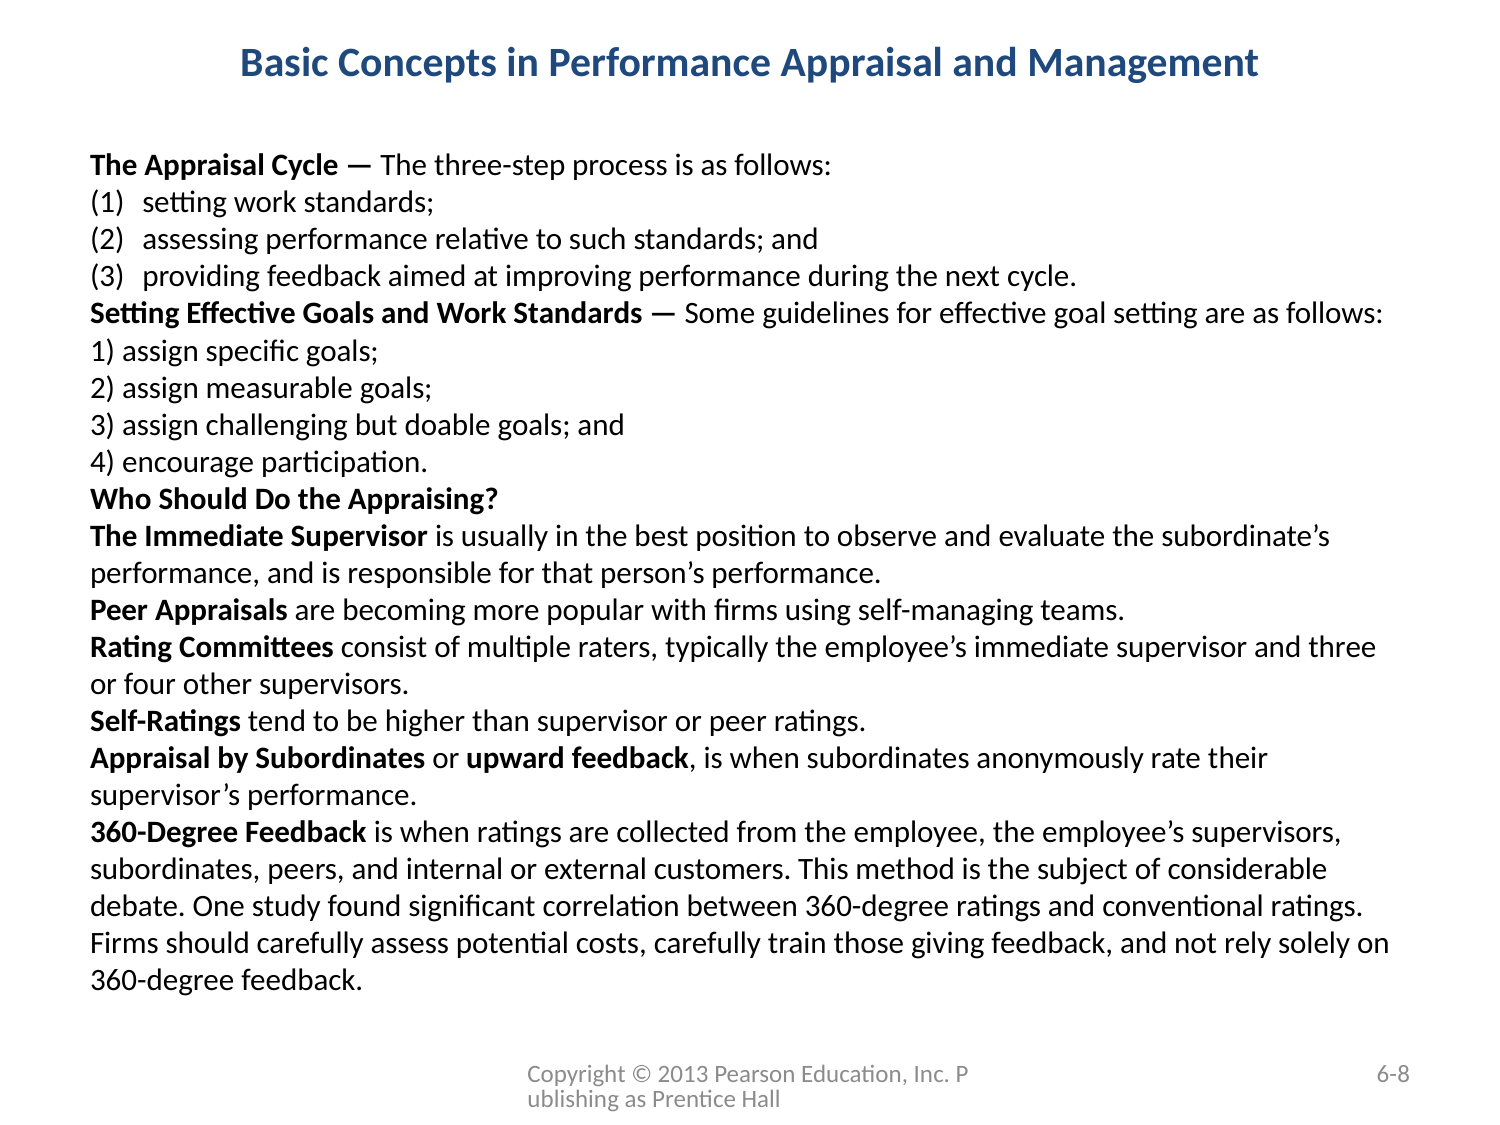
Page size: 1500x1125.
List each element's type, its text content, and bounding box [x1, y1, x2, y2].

list The Appraisal Cycle — The three-step process is as follows: setting work standards; assessing performance relative to such standards; and providing feedback aimed at improving performance during the next cycle. Setting Effective Goals and Work Standards — Some guidelines for effective goal setting are as follows: 1) assign specific goals; 2) assign measurable goals; 3) assign challenging but doable goals; and 4) encourage participation. Who Should Do the Appraising? The Immediate Supervisor is usually in the best position to observe and evaluate the subordinate’s performance, and is responsible for that person’s performance. Peer Appraisals are becoming more popular with firms using self-managing teams. Rating Committees consist of multiple raters, typically the employee’s immediate supervisor and three or four other supervisors. Self-Ratings tend to be higher than supervisor or peer ratings. Appraisal by Subordinates or upward feedback, is when subordinates anonymously rate their supervisor’s performance. 360-Degree Feedback is when ratings are collected from the employee, the employee’s supervisors, subordinates, peers, and internal or external customers. This method is the subject of considerable debate. One study found significant correlation between 360-degree ratings and conventional ratings. Firms should carefully assess potential costs, carefully train those giving feedback, and not rely solely on 360-degree feedback. [75, 137, 1425, 1005]
title Basic Concepts in Performance Appraisal and Management [75, 45, 1425, 75]
footer Copyright © 2013 Pearson Education, Inc. Publishing as Prentice Hall [512, 1042, 988, 1103]
slide_number 6-8 [1074, 1042, 1425, 1103]
